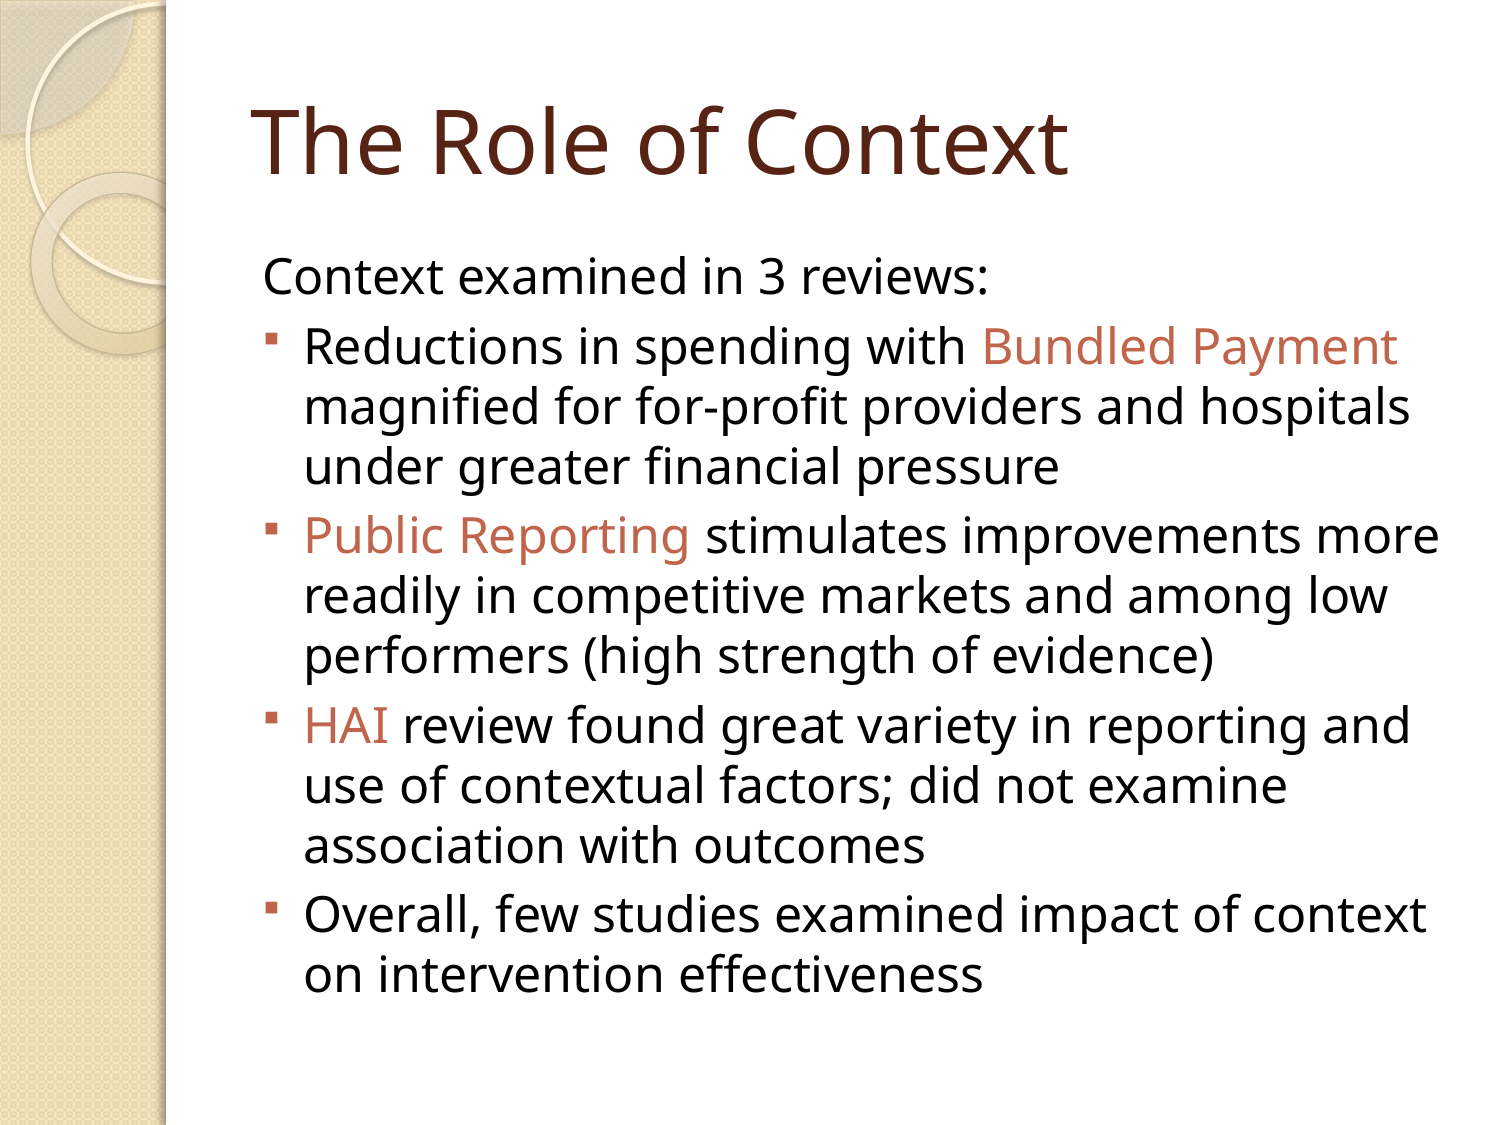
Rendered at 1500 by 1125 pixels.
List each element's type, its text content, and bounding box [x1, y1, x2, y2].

title The Role of Context [235, 45, 1466, 233]
list Context examined in 3 reviews: Reductions in spending with Bundled Payment magnified for for-profit providers and hospitals under greater financial pressure Public Reporting stimulates improvements more readily in competitive markets and among low performers (high strength of evidence) HAI review found great variety in reporting and use of contextual factors; did not examine association with outcomes Overall, few studies examined impact of context on intervention effectiveness [235, 237, 1466, 1025]
